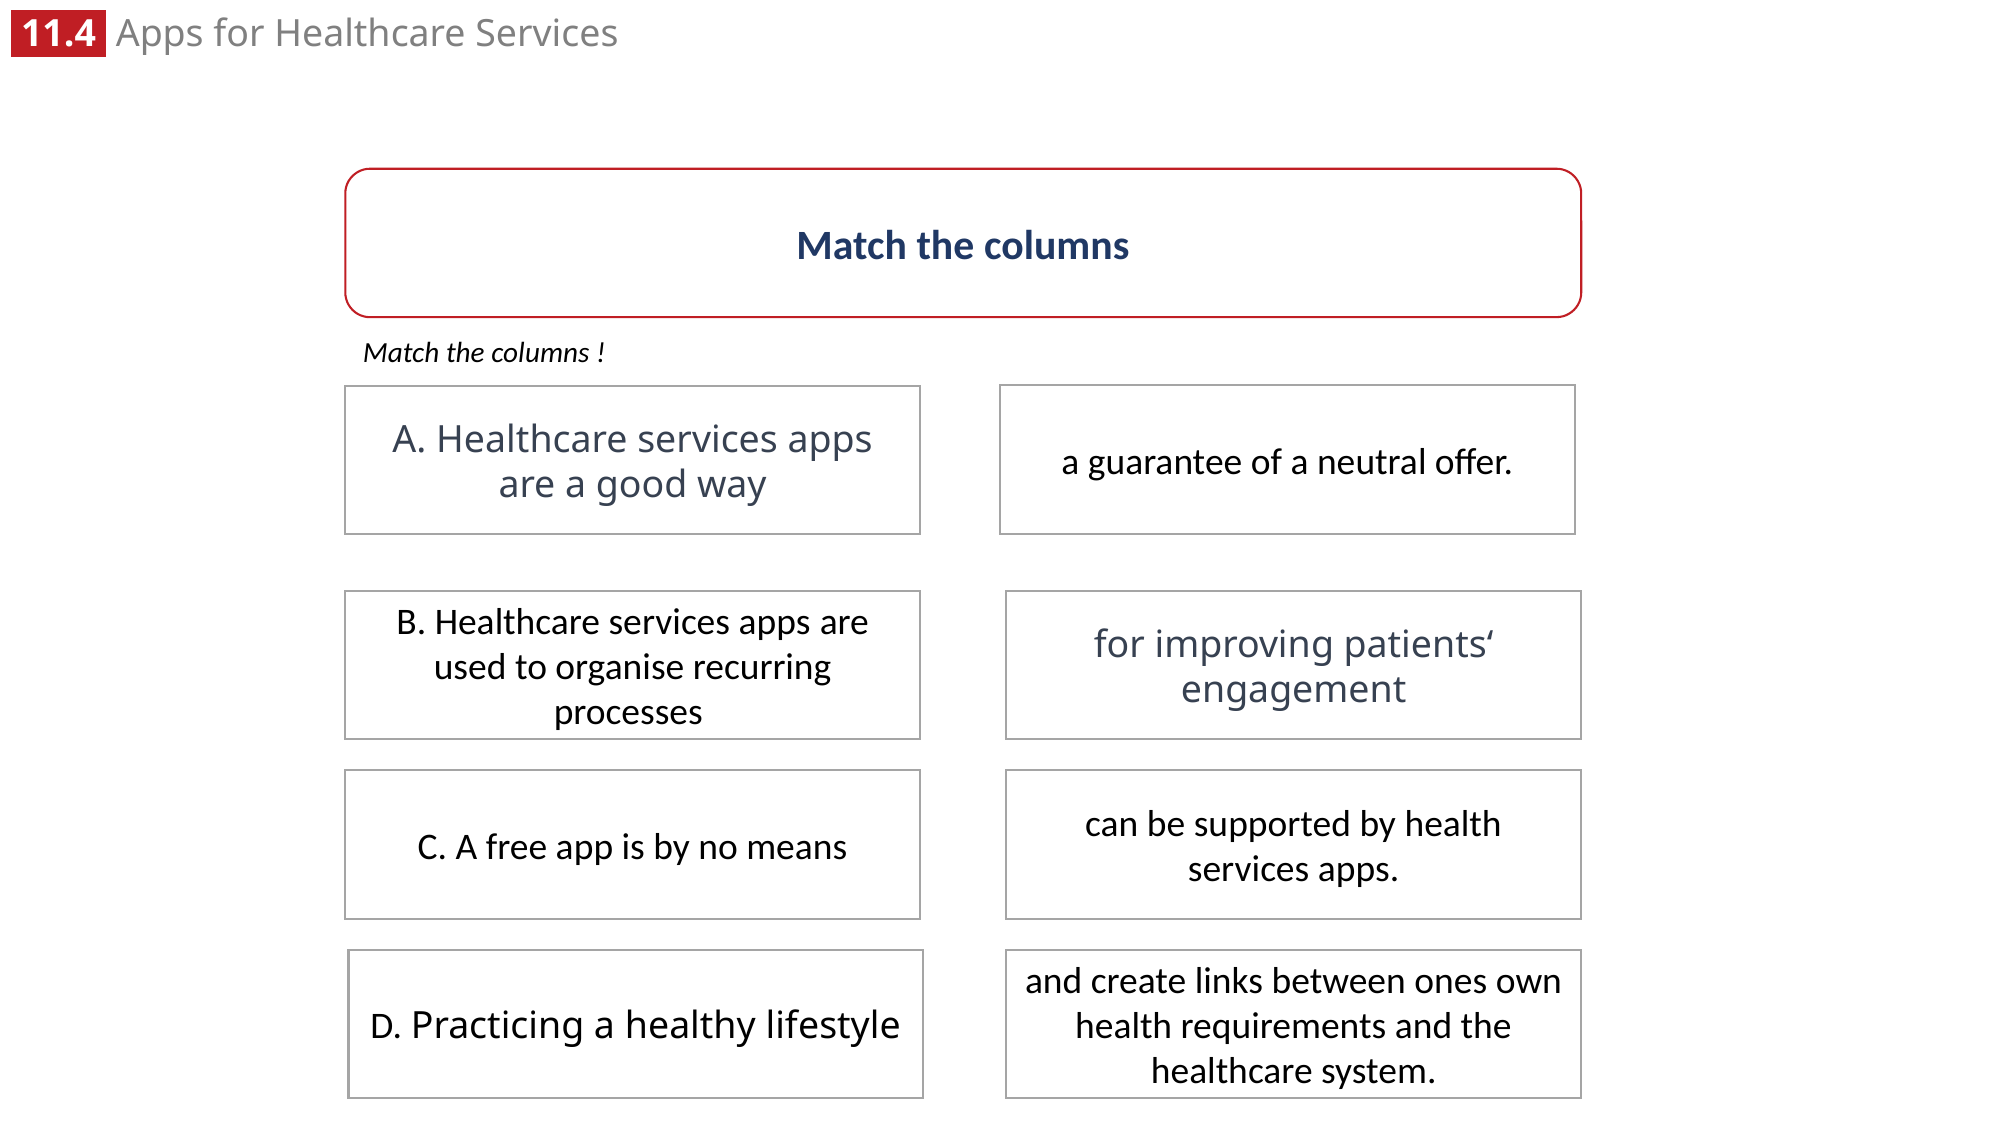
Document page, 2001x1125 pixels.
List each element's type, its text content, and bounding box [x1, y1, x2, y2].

text_box can be supported by health services apps. [1005, 769, 1582, 920]
text_box Match the columns [344, 167, 1583, 319]
text_box B. Healthcare services apps are used to organise recurring processes [344, 590, 921, 740]
text_box and create links between ones own health requirements and the healthcare system. [1005, 949, 1582, 1099]
text_box A. Healthcare services apps are a good way [344, 385, 921, 535]
text_box Match the columns ! [348, 325, 621, 376]
text_box for improving patients‘ engagement [1005, 590, 1582, 740]
text_box a guarantee of a neutral offer. [999, 384, 1576, 535]
text_box C. A free app is by no means [344, 769, 921, 920]
text_box D. Practicing a healthy lifestyle [347, 949, 924, 1099]
